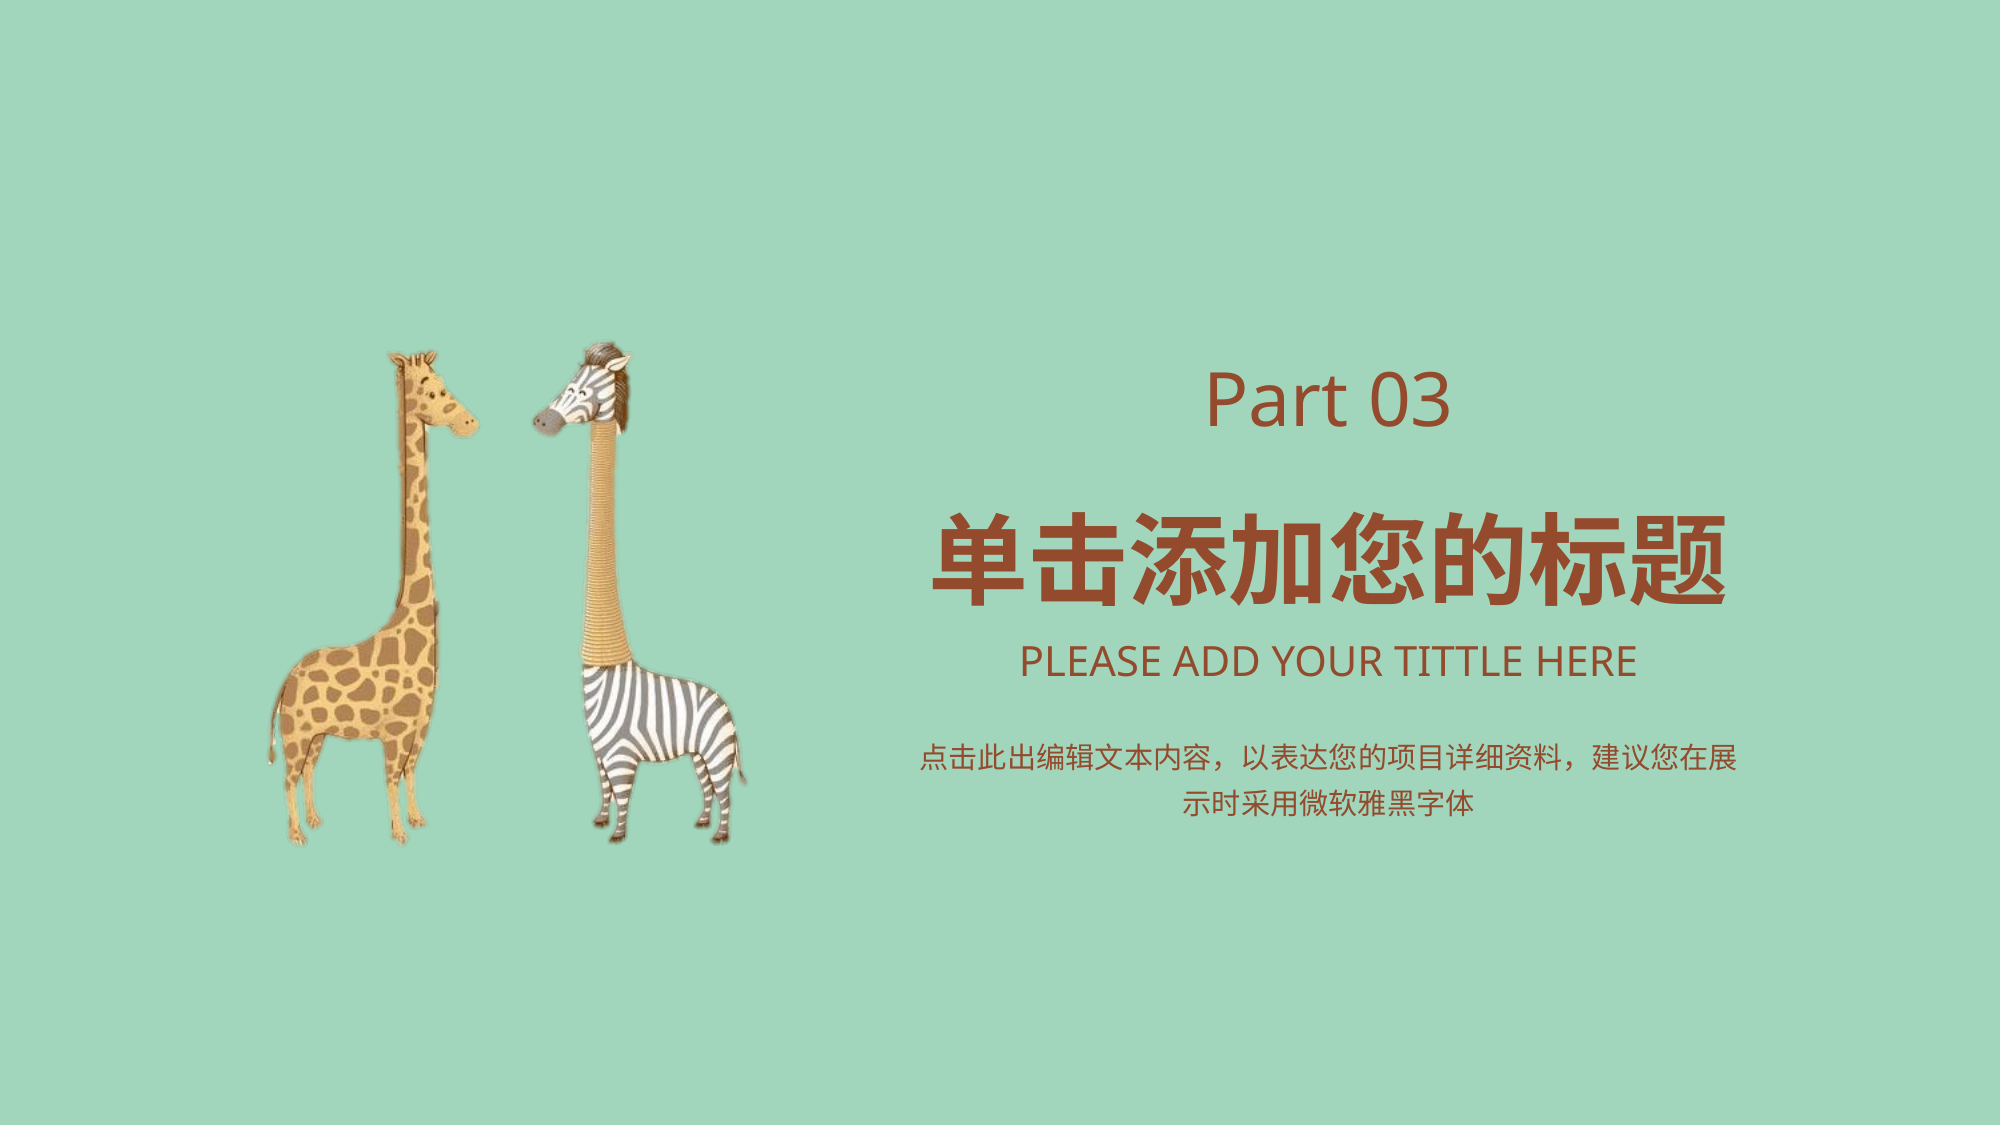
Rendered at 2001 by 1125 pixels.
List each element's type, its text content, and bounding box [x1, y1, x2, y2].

picture [171, 309, 809, 893]
text_box 单击添加您的标题 [808, 490, 1850, 626]
text_box PLEASE ADD YOUR TITTLE HERE [881, 626, 1777, 692]
text_box Part 03 [1139, 343, 1518, 449]
text_box 点击此出编辑文本内容，以表达您的项目详细资料，建议您在展示时采用微软雅黑字体 [900, 721, 1758, 828]
